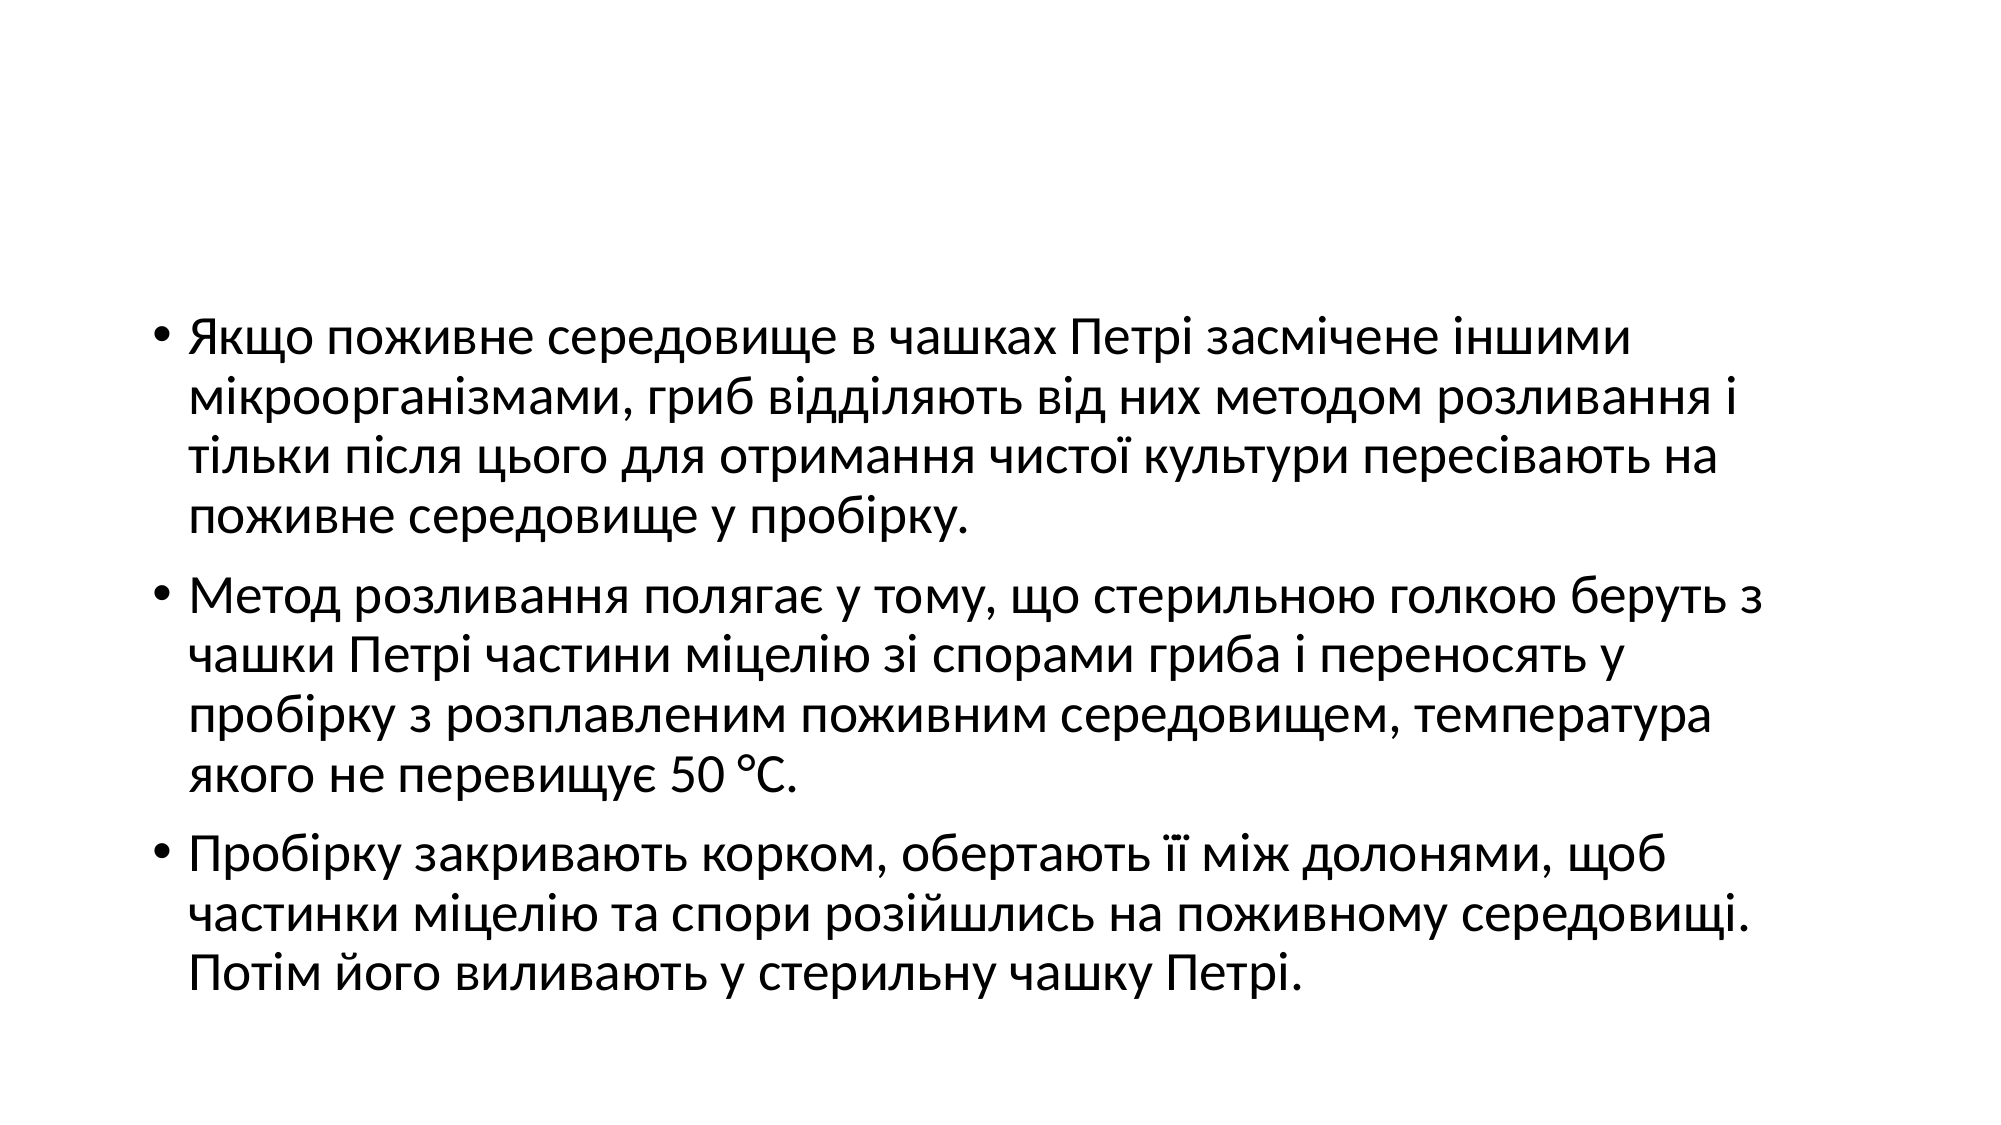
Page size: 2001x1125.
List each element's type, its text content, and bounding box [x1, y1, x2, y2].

list Якщо поживне середовище в чашках Петрі засмічене іншими мікроорганізмами, гриб відділяють від них методом розливання і тільки після цього для отримання чистої культури пересівають на поживне середовище у пробірку. Метод розливання полягає у тому, що стерильною голкою беруть з чашки Петрі частини міцелію зі спорами гриба і переносять у пробірку з розплавленим поживним середовищем, температура якого не перевищує 50 °С. Пробірку закривають корком, обертають її між долонями, щоб частинки міцелію та спори розійшлись на поживному середовищі. Потім його виливають у стерильну чашку Петрі. [137, 299, 1863, 1014]
